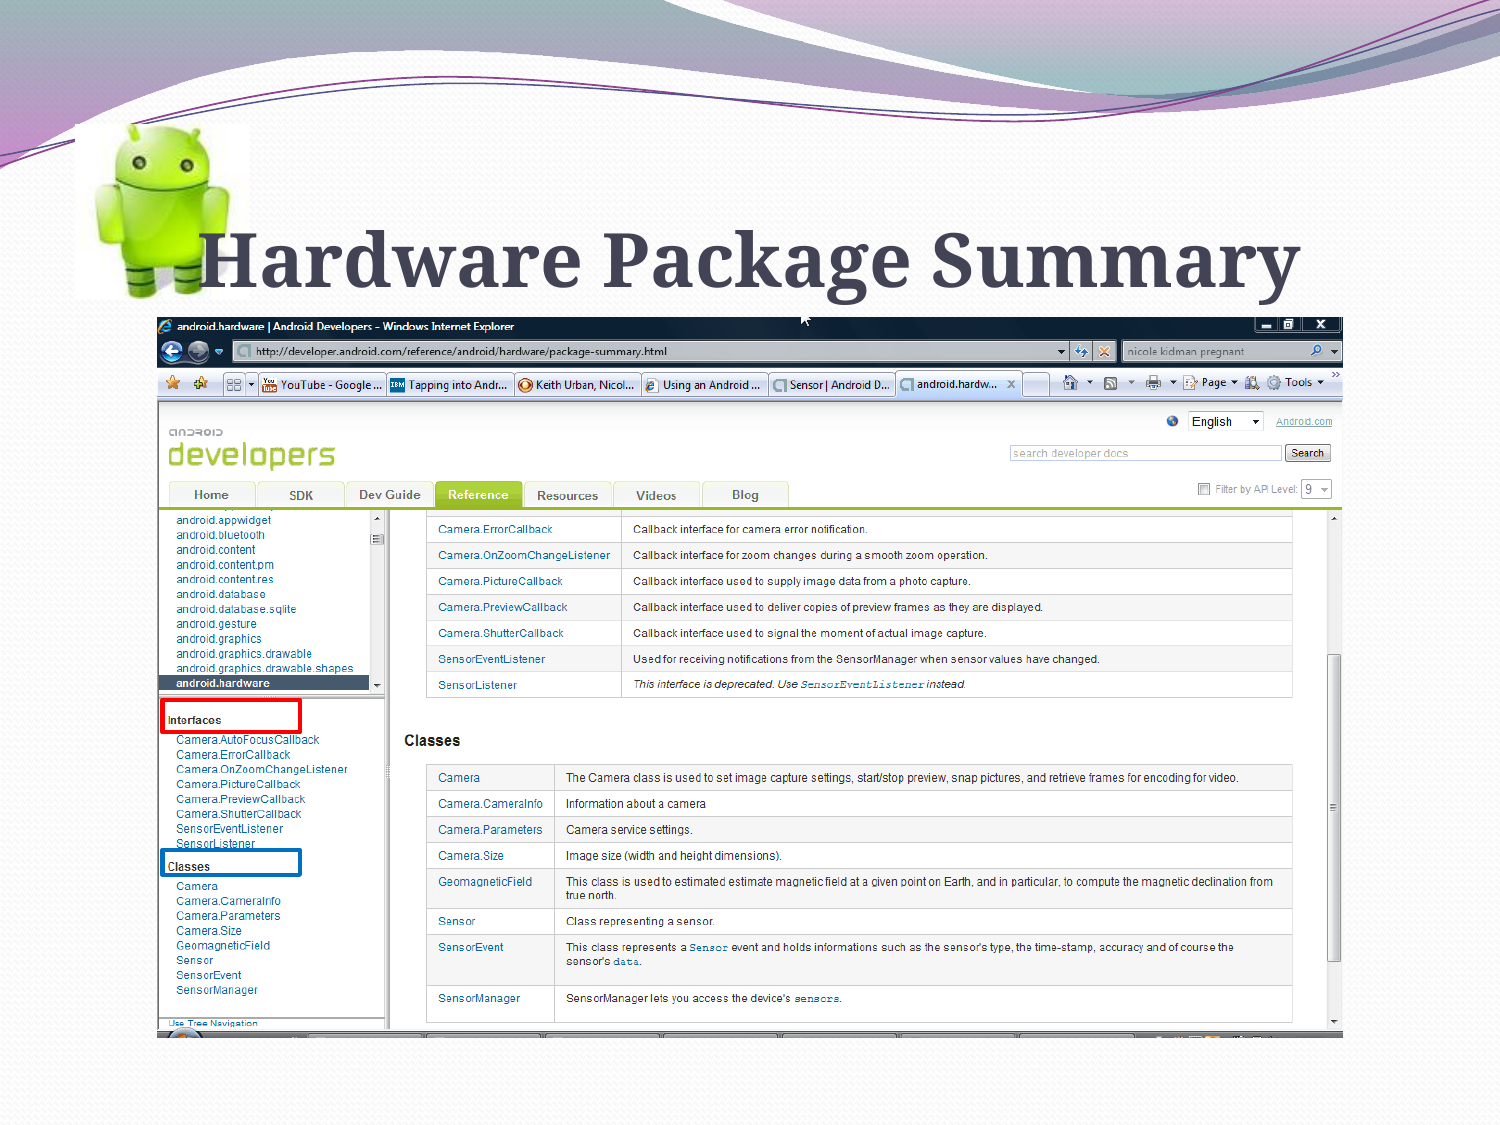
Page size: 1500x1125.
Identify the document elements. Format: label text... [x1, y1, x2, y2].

title Hardware Package Summary [75, 115, 1425, 303]
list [157, 317, 1343, 1038]
